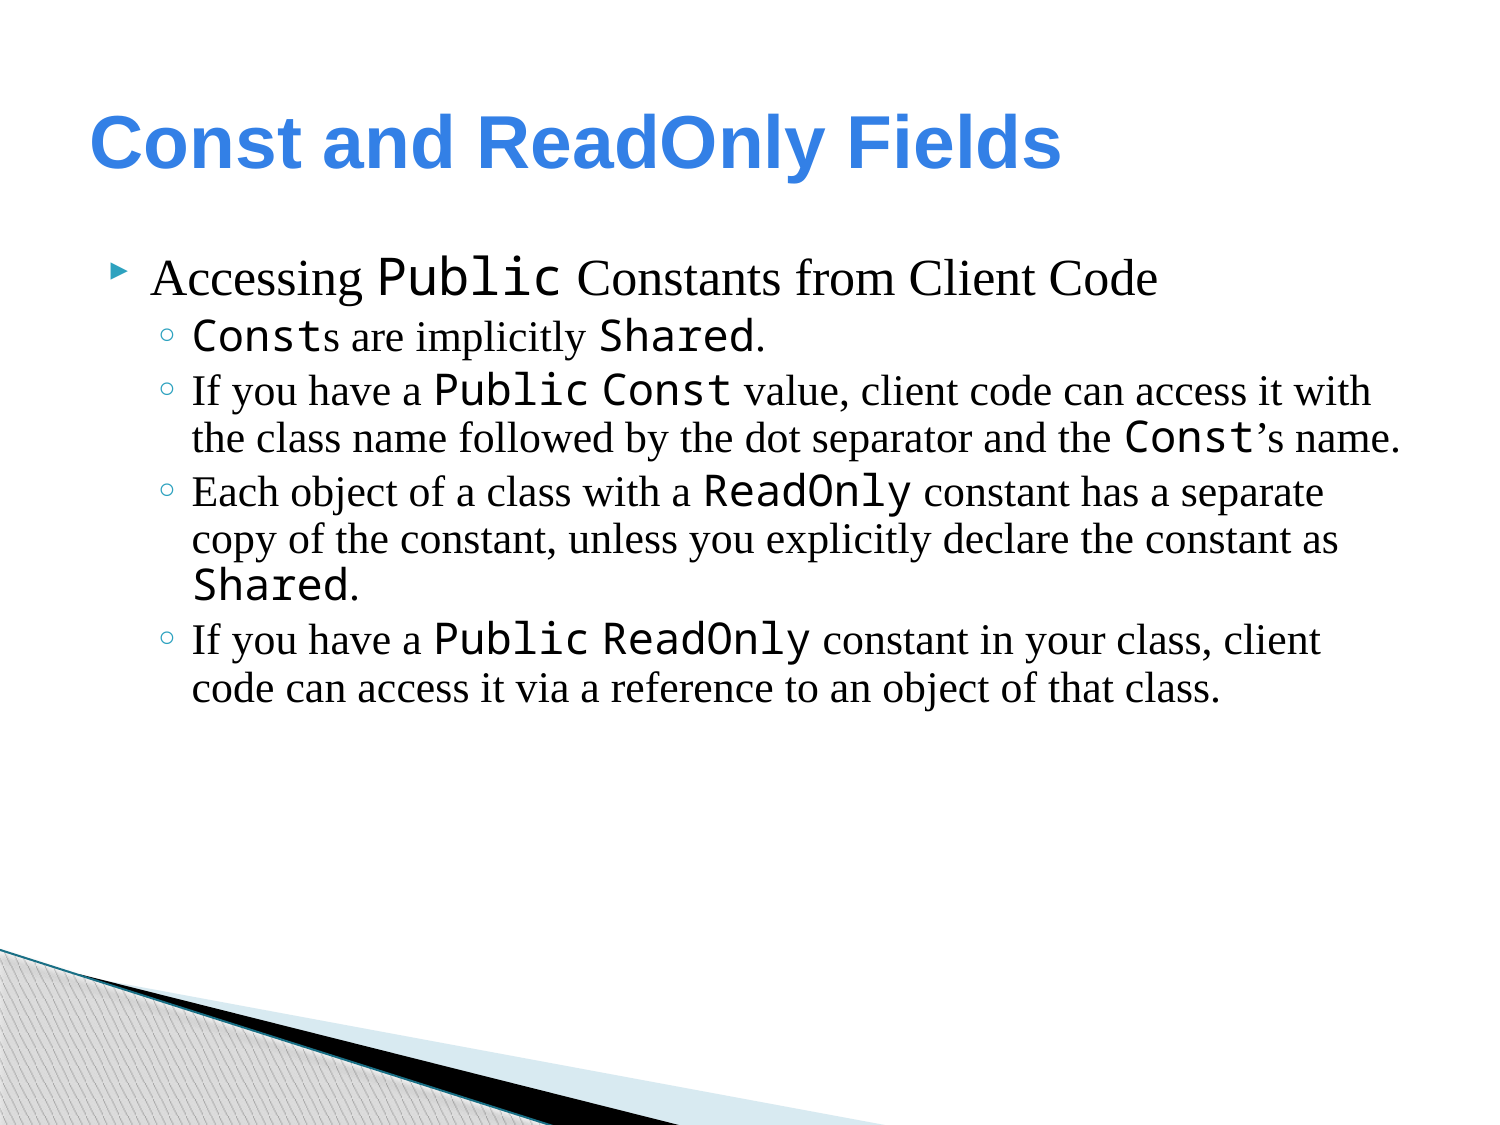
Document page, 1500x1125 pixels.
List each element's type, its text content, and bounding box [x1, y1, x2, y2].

list Accessing Public Constants from Client Code Consts are implicitly Shared. If you have a Public Const value, client code can access it with the class name followed by the dot separator and the Const’s name. Each object of a class with a ReadOnly constant has a separate copy of the constant, unless you explicitly declare the constant as Shared. If you have a Public ReadOnly constant in your class, client code can access it via a reference to an object of that class. [75, 243, 1425, 986]
title Const and ReadOnly Fields [75, 45, 1425, 233]
